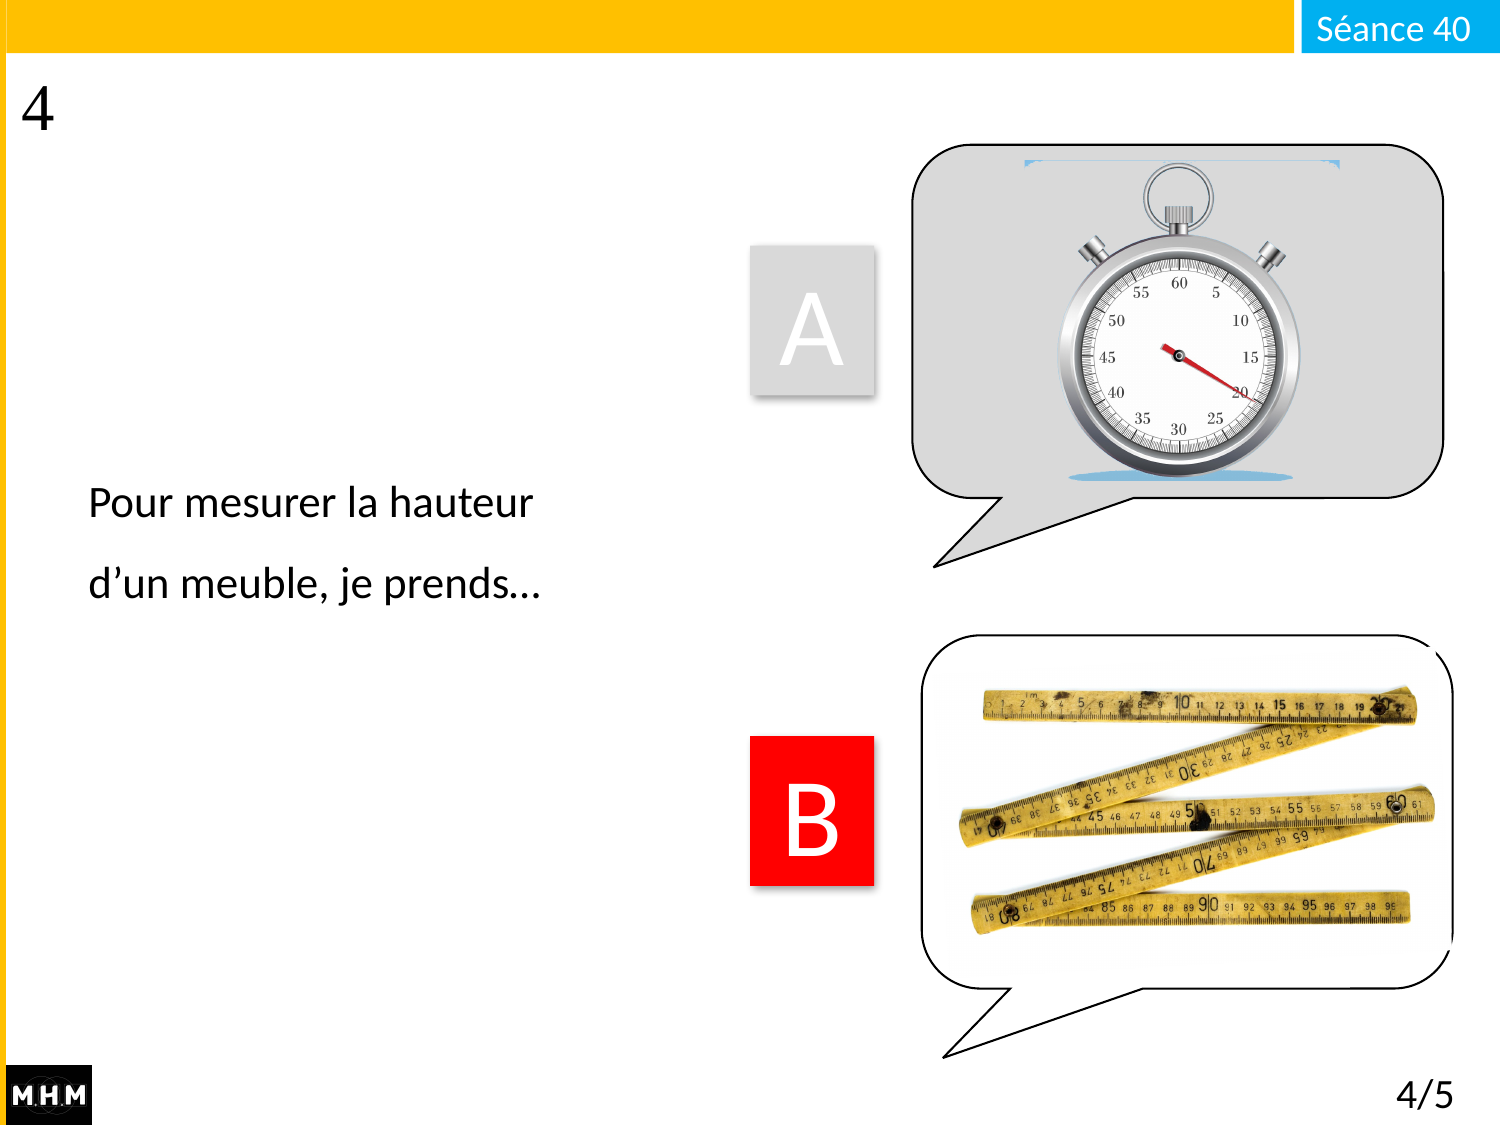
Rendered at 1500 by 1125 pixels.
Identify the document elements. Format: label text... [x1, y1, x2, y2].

list 4/5 [1351, 1064, 1500, 1125]
text_box [920, 634, 1443, 1059]
picture [6, 1065, 92, 1125]
title Pour mesurer la hauteur d’un meuble, je prends… [73, 436, 610, 617]
text_box A [750, 245, 875, 396]
text_box [911, 143, 1445, 569]
picture [933, 647, 1451, 978]
picture [1024, 160, 1340, 481]
text_box B [750, 736, 875, 886]
text_box [1444, 951, 1450, 963]
text_box [1444, 661, 1454, 944]
